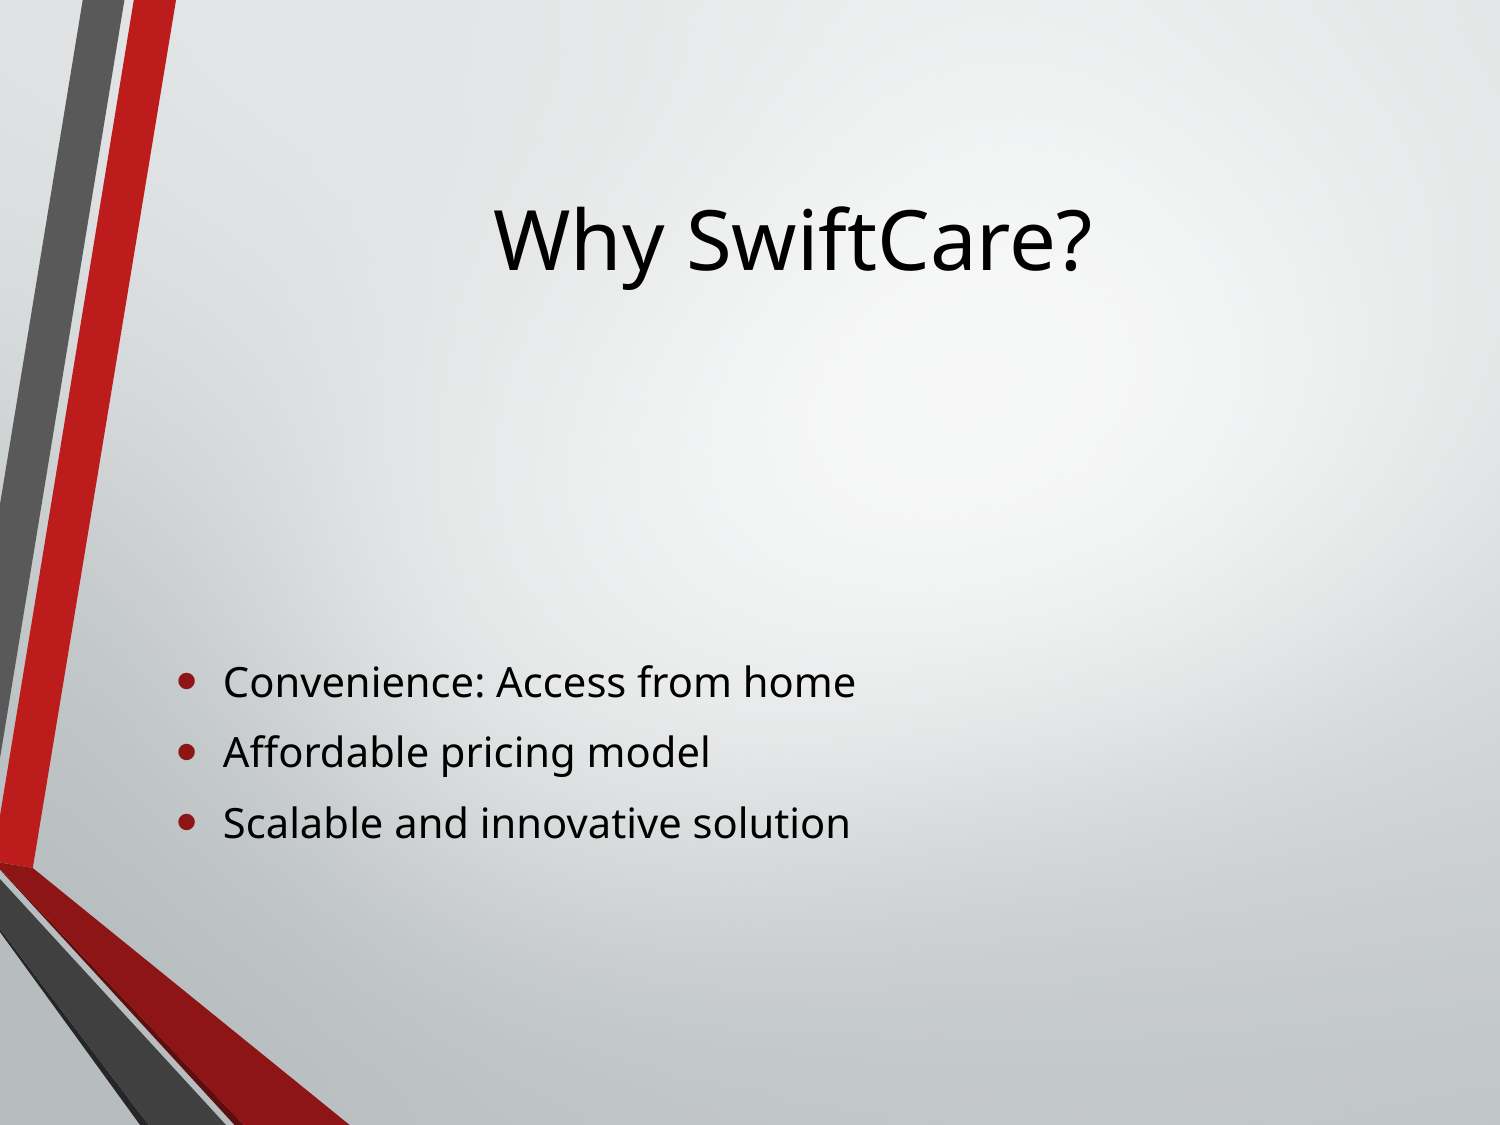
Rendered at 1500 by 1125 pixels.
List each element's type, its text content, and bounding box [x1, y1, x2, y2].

title Why SwiftCare? [161, 75, 1425, 400]
list Convenience: Access from home Affordable pricing model Scalable and innovative solution [161, 437, 1425, 985]
